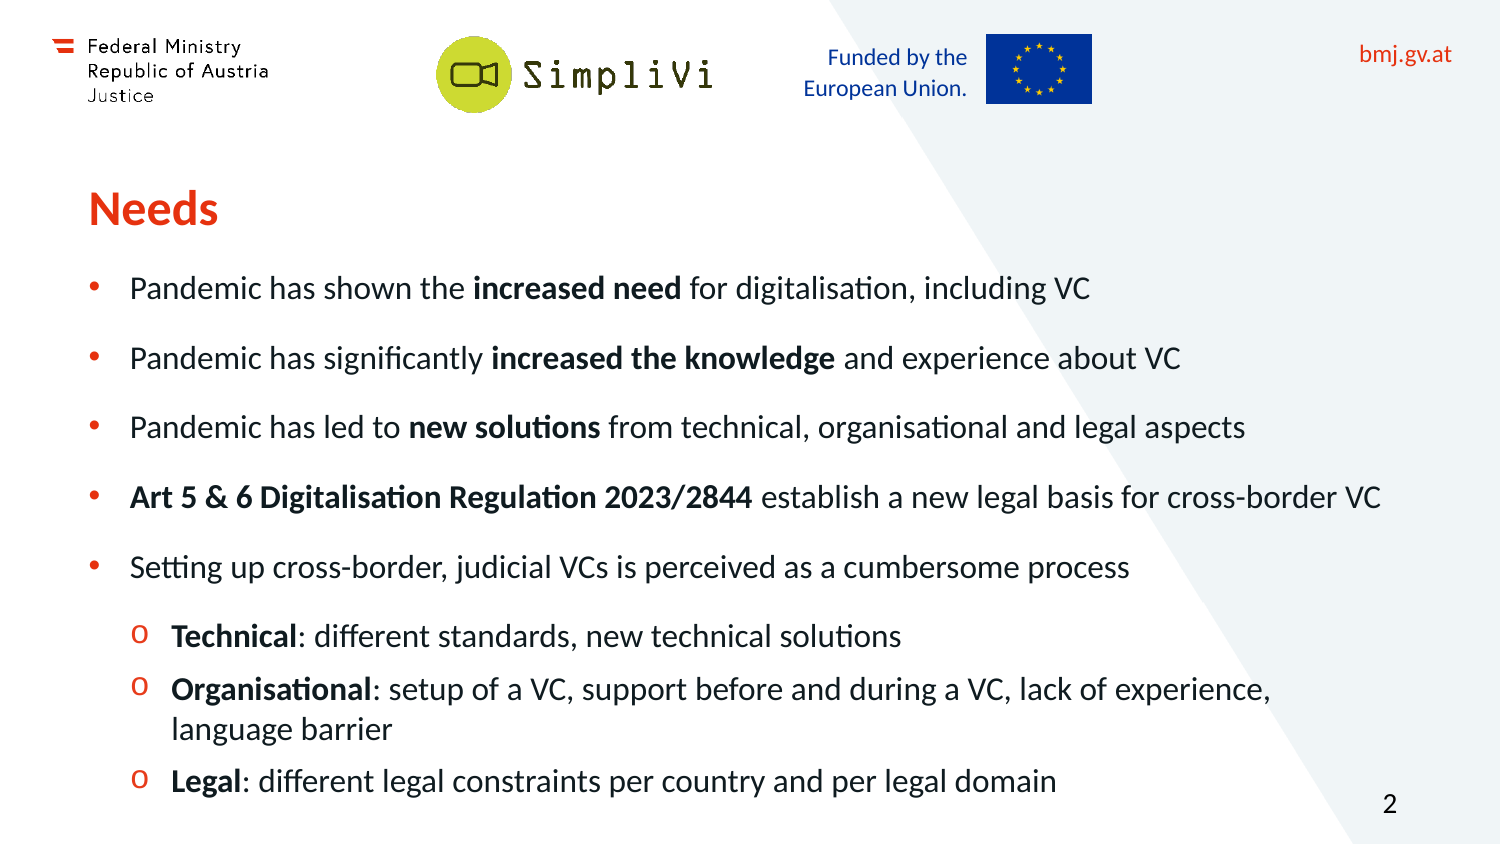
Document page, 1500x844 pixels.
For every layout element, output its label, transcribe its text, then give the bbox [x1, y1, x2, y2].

picture [0, 0, 1500, 844]
title Needs [88, 173, 1398, 266]
slide_number 2 [1263, 785, 1398, 819]
list Pandemic has shown the increased need for digitalisation, including VC Pandemic has significantly increased the knowledge and experience about VC Pandemic has led to new solutions from technical, organisational and legal aspects Art 5 & 6 Digitalisation Regulation 2023/2844 establish a new legal basis for cross-border VC Setting up cross-border, judicial VCs is perceived as a cumbersome process Technical: different standards, new technical solutions Organisational: setup of a VC, support before and during a VC, lack of experience, language barrier Legal: different legal constraints per country and per legal domain [88, 266, 1398, 756]
